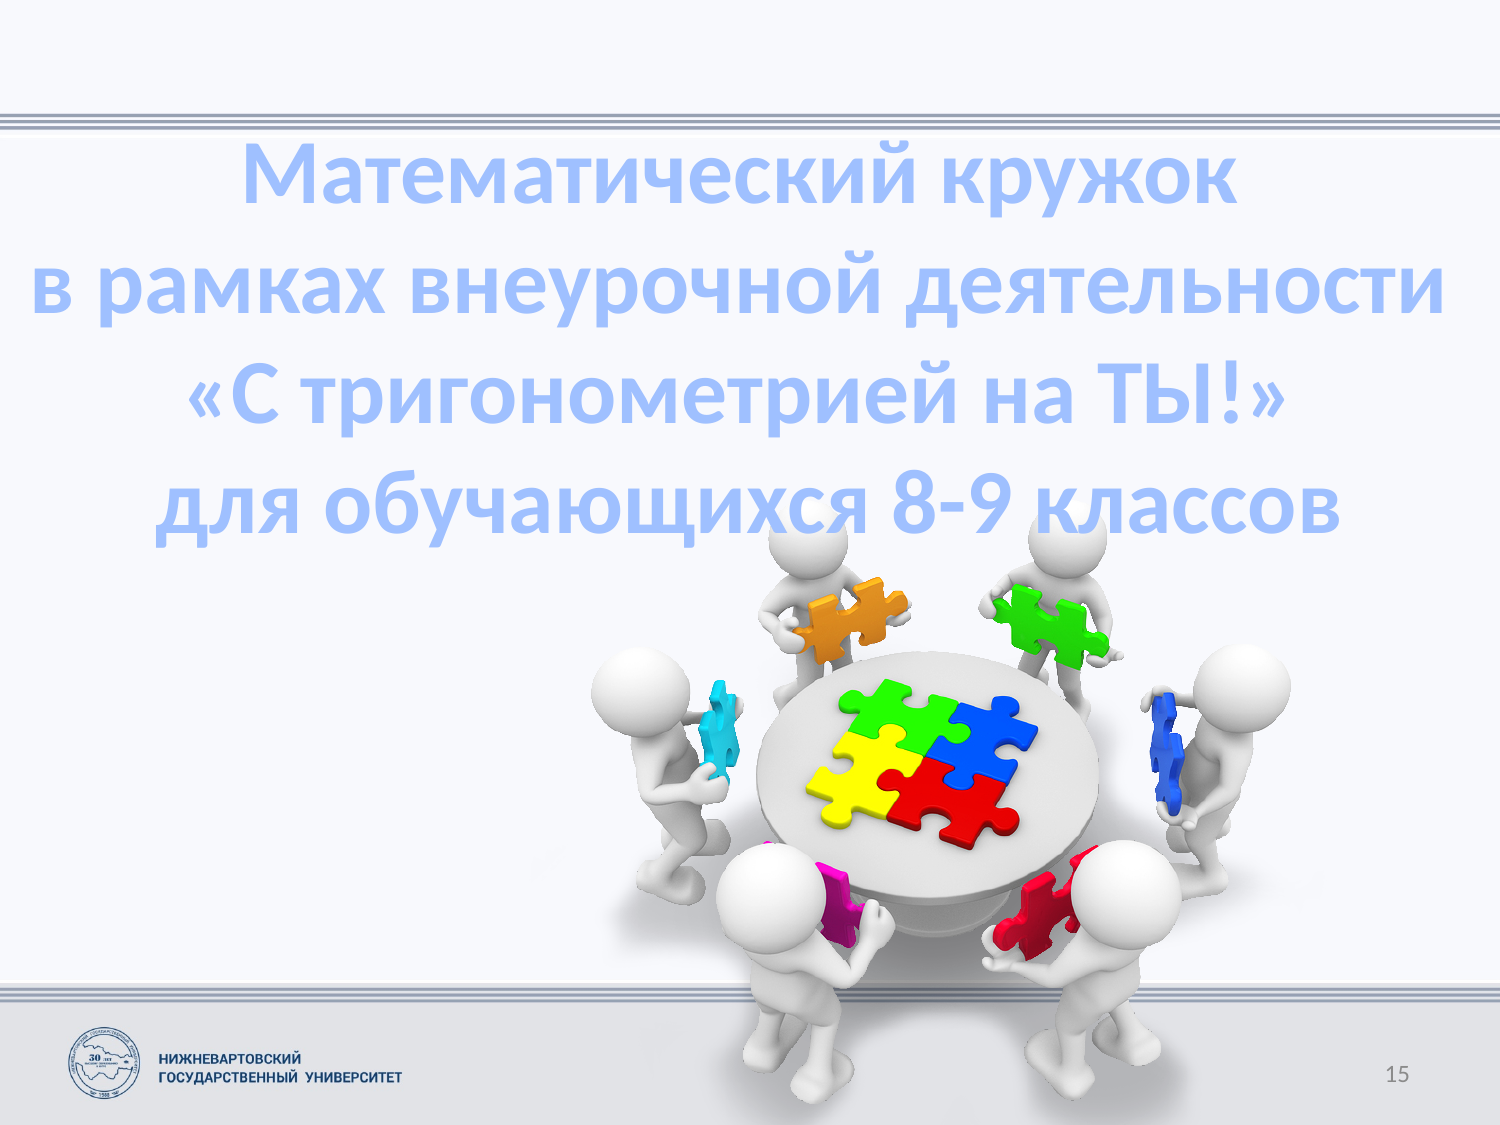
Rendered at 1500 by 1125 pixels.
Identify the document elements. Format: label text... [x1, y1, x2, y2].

slide_number 15 [1369, 1042, 1425, 1103]
picture [0, 0, 1500, 196]
picture [0, 450, 1500, 1125]
text_box Математический кружок в рамках внеурочной деятельности «С тригонометрией на ТЫ!» для обучающихся 8-9 классов [0, 196, 1500, 468]
